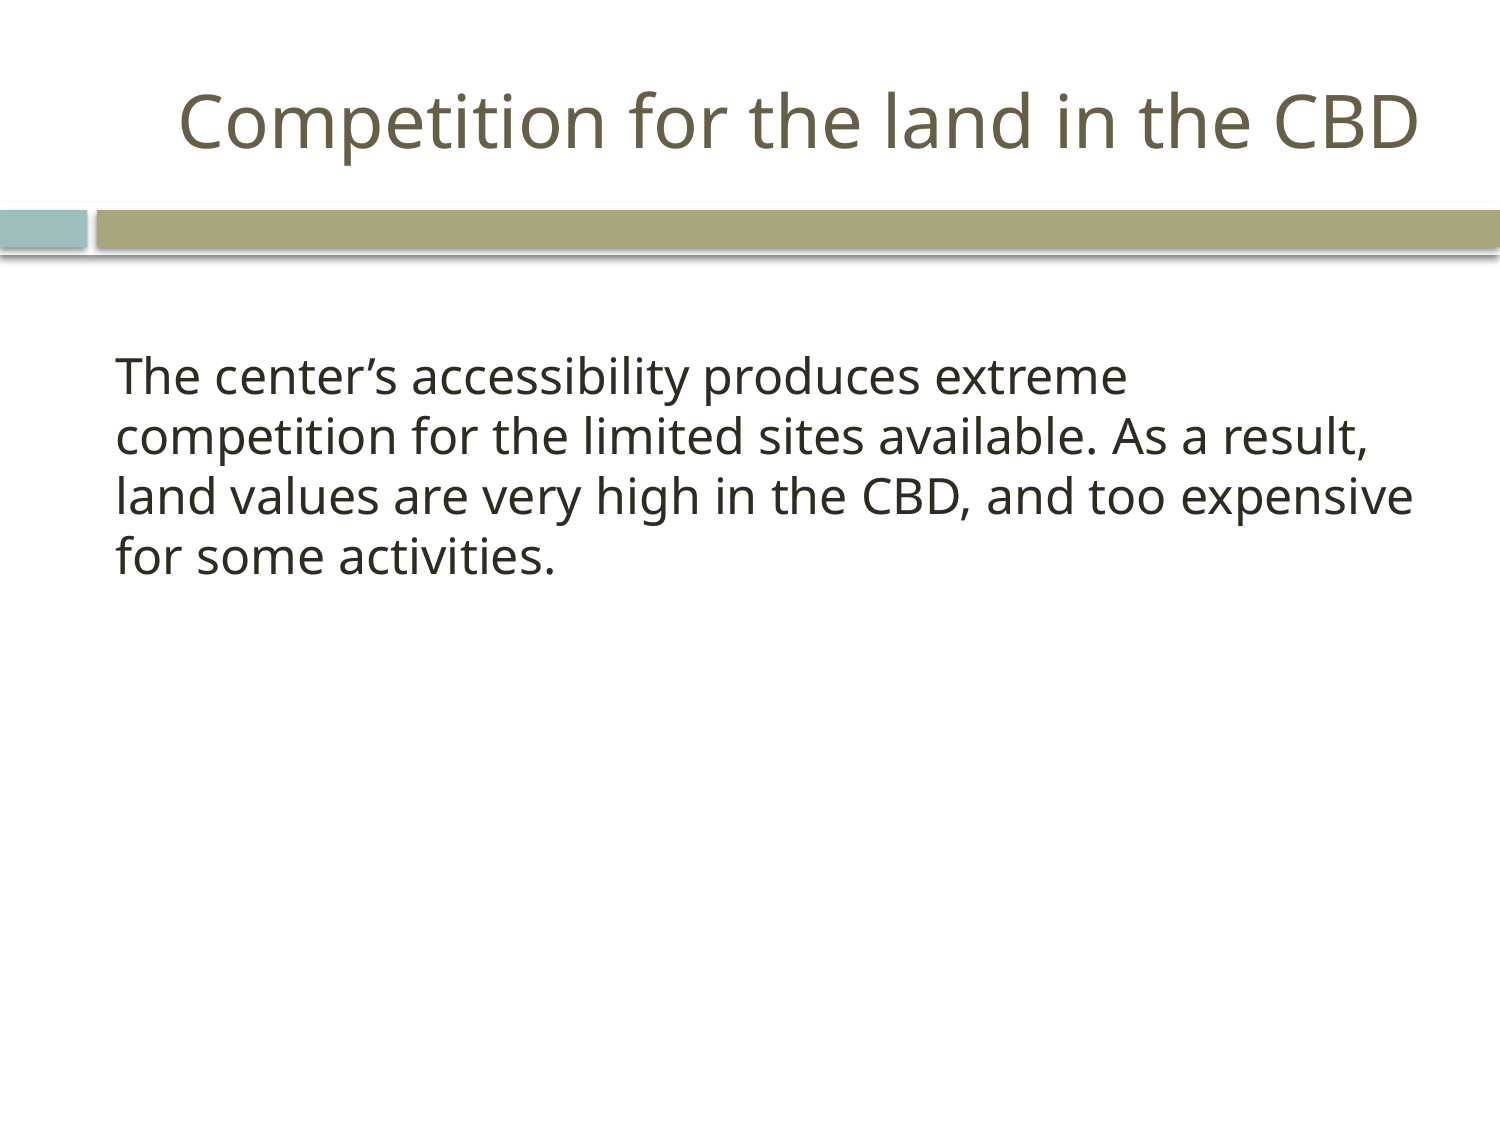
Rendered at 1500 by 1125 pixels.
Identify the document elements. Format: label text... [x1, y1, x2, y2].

title Competition for the land in the CBD [100, 37, 1438, 200]
list The center’s accessibility produces extreme competition for the limited sites available. As a result, land values are very high in the CBD, and too expensive for some activities. [100, 262, 1438, 1000]
